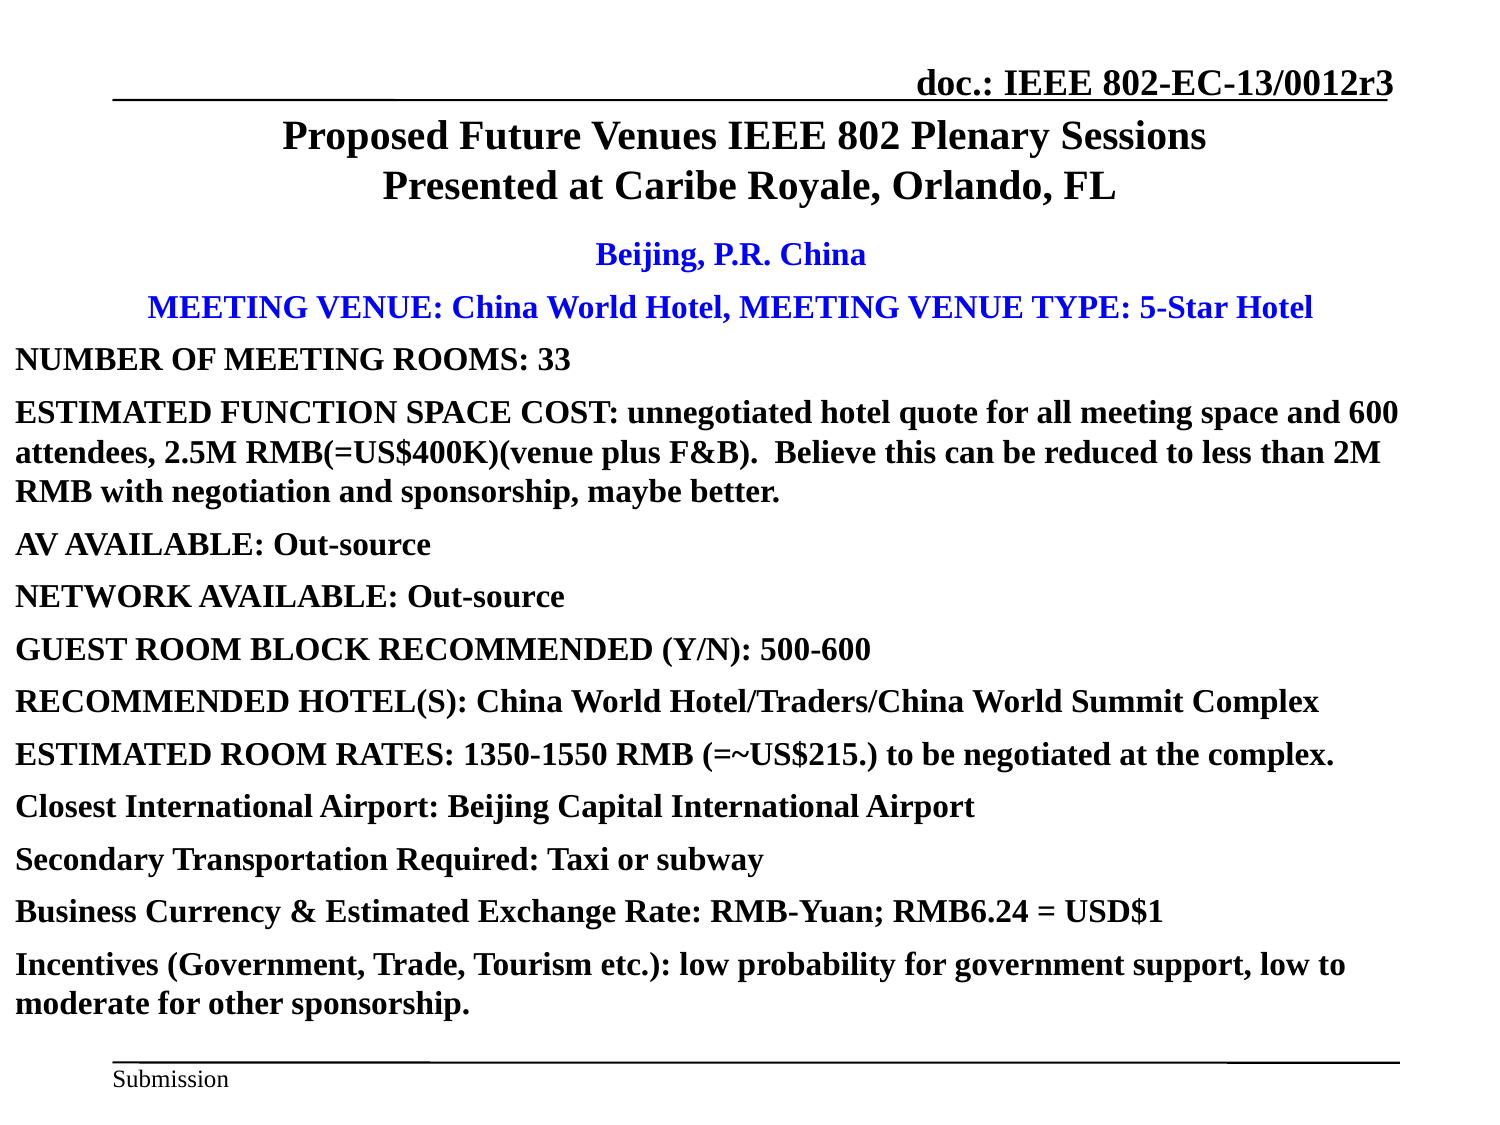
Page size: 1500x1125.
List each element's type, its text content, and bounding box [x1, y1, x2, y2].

list Beijing, P.R. China MEETING VENUE: China World Hotel, MEETING VENUE TYPE: 5-Star Hotel NUMBER OF MEETING ROOMS: 33 ESTIMATED FUNCTION SPACE COST: unnegotiated hotel quote for all meeting space and 600 attendees, 2.5M RMB(=US$400K)(venue plus F&B). Believe this can be reduced to less than 2M RMB with negotiation and sponsorship, maybe better. AV AVAILABLE: Out-source NETWORK AVAILABLE: Out-source GUEST ROOM BLOCK RECOMMENDED (Y/N): 500-600 RECOMMENDED HOTEL(S): China World Hotel/Traders/China World Summit Complex ESTIMATED ROOM RATES: 1350-1550 RMB (=~US$215.) to be negotiated at the complex. Closest International Airport: Beijing Capital International Airport Secondary Transportation Required: Taxi or subway Business Currency & Estimated Exchange Rate: RMB-Yuan; RMB6.24 = USD$1 Incentives (Government, Trade, Tourism etc.): low probability for government support, low to moderate for other sponsorship. [0, 224, 1463, 1063]
title Proposed Future Venues IEEE 802 Plenary Sessions Presented at Caribe Royale, Orlando, FL [74, 99, 1426, 192]
